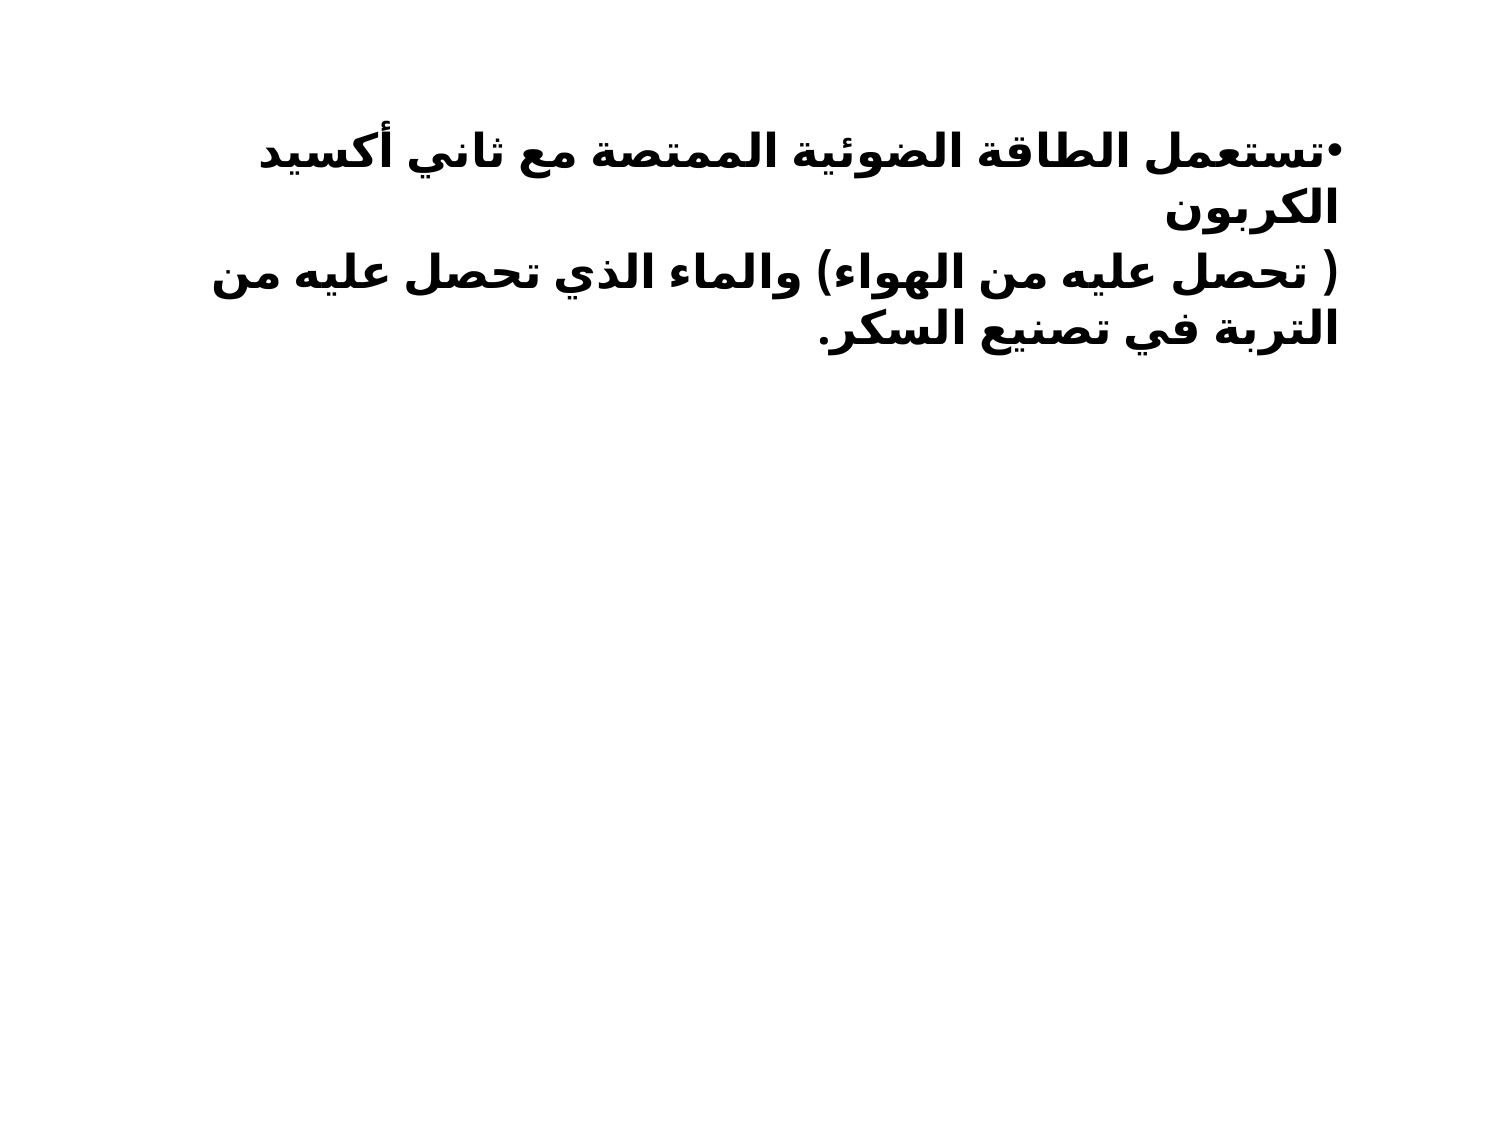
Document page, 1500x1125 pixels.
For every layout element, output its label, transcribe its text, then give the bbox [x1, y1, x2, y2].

list تستعمل الطاقة الضوئية الممتصة مع ثاني أكسيد الكربون ( تحصل عليه من الهواء) والماء الذي تحصل عليه من التربة في تصنيع السكر. [64, 113, 1415, 362]
